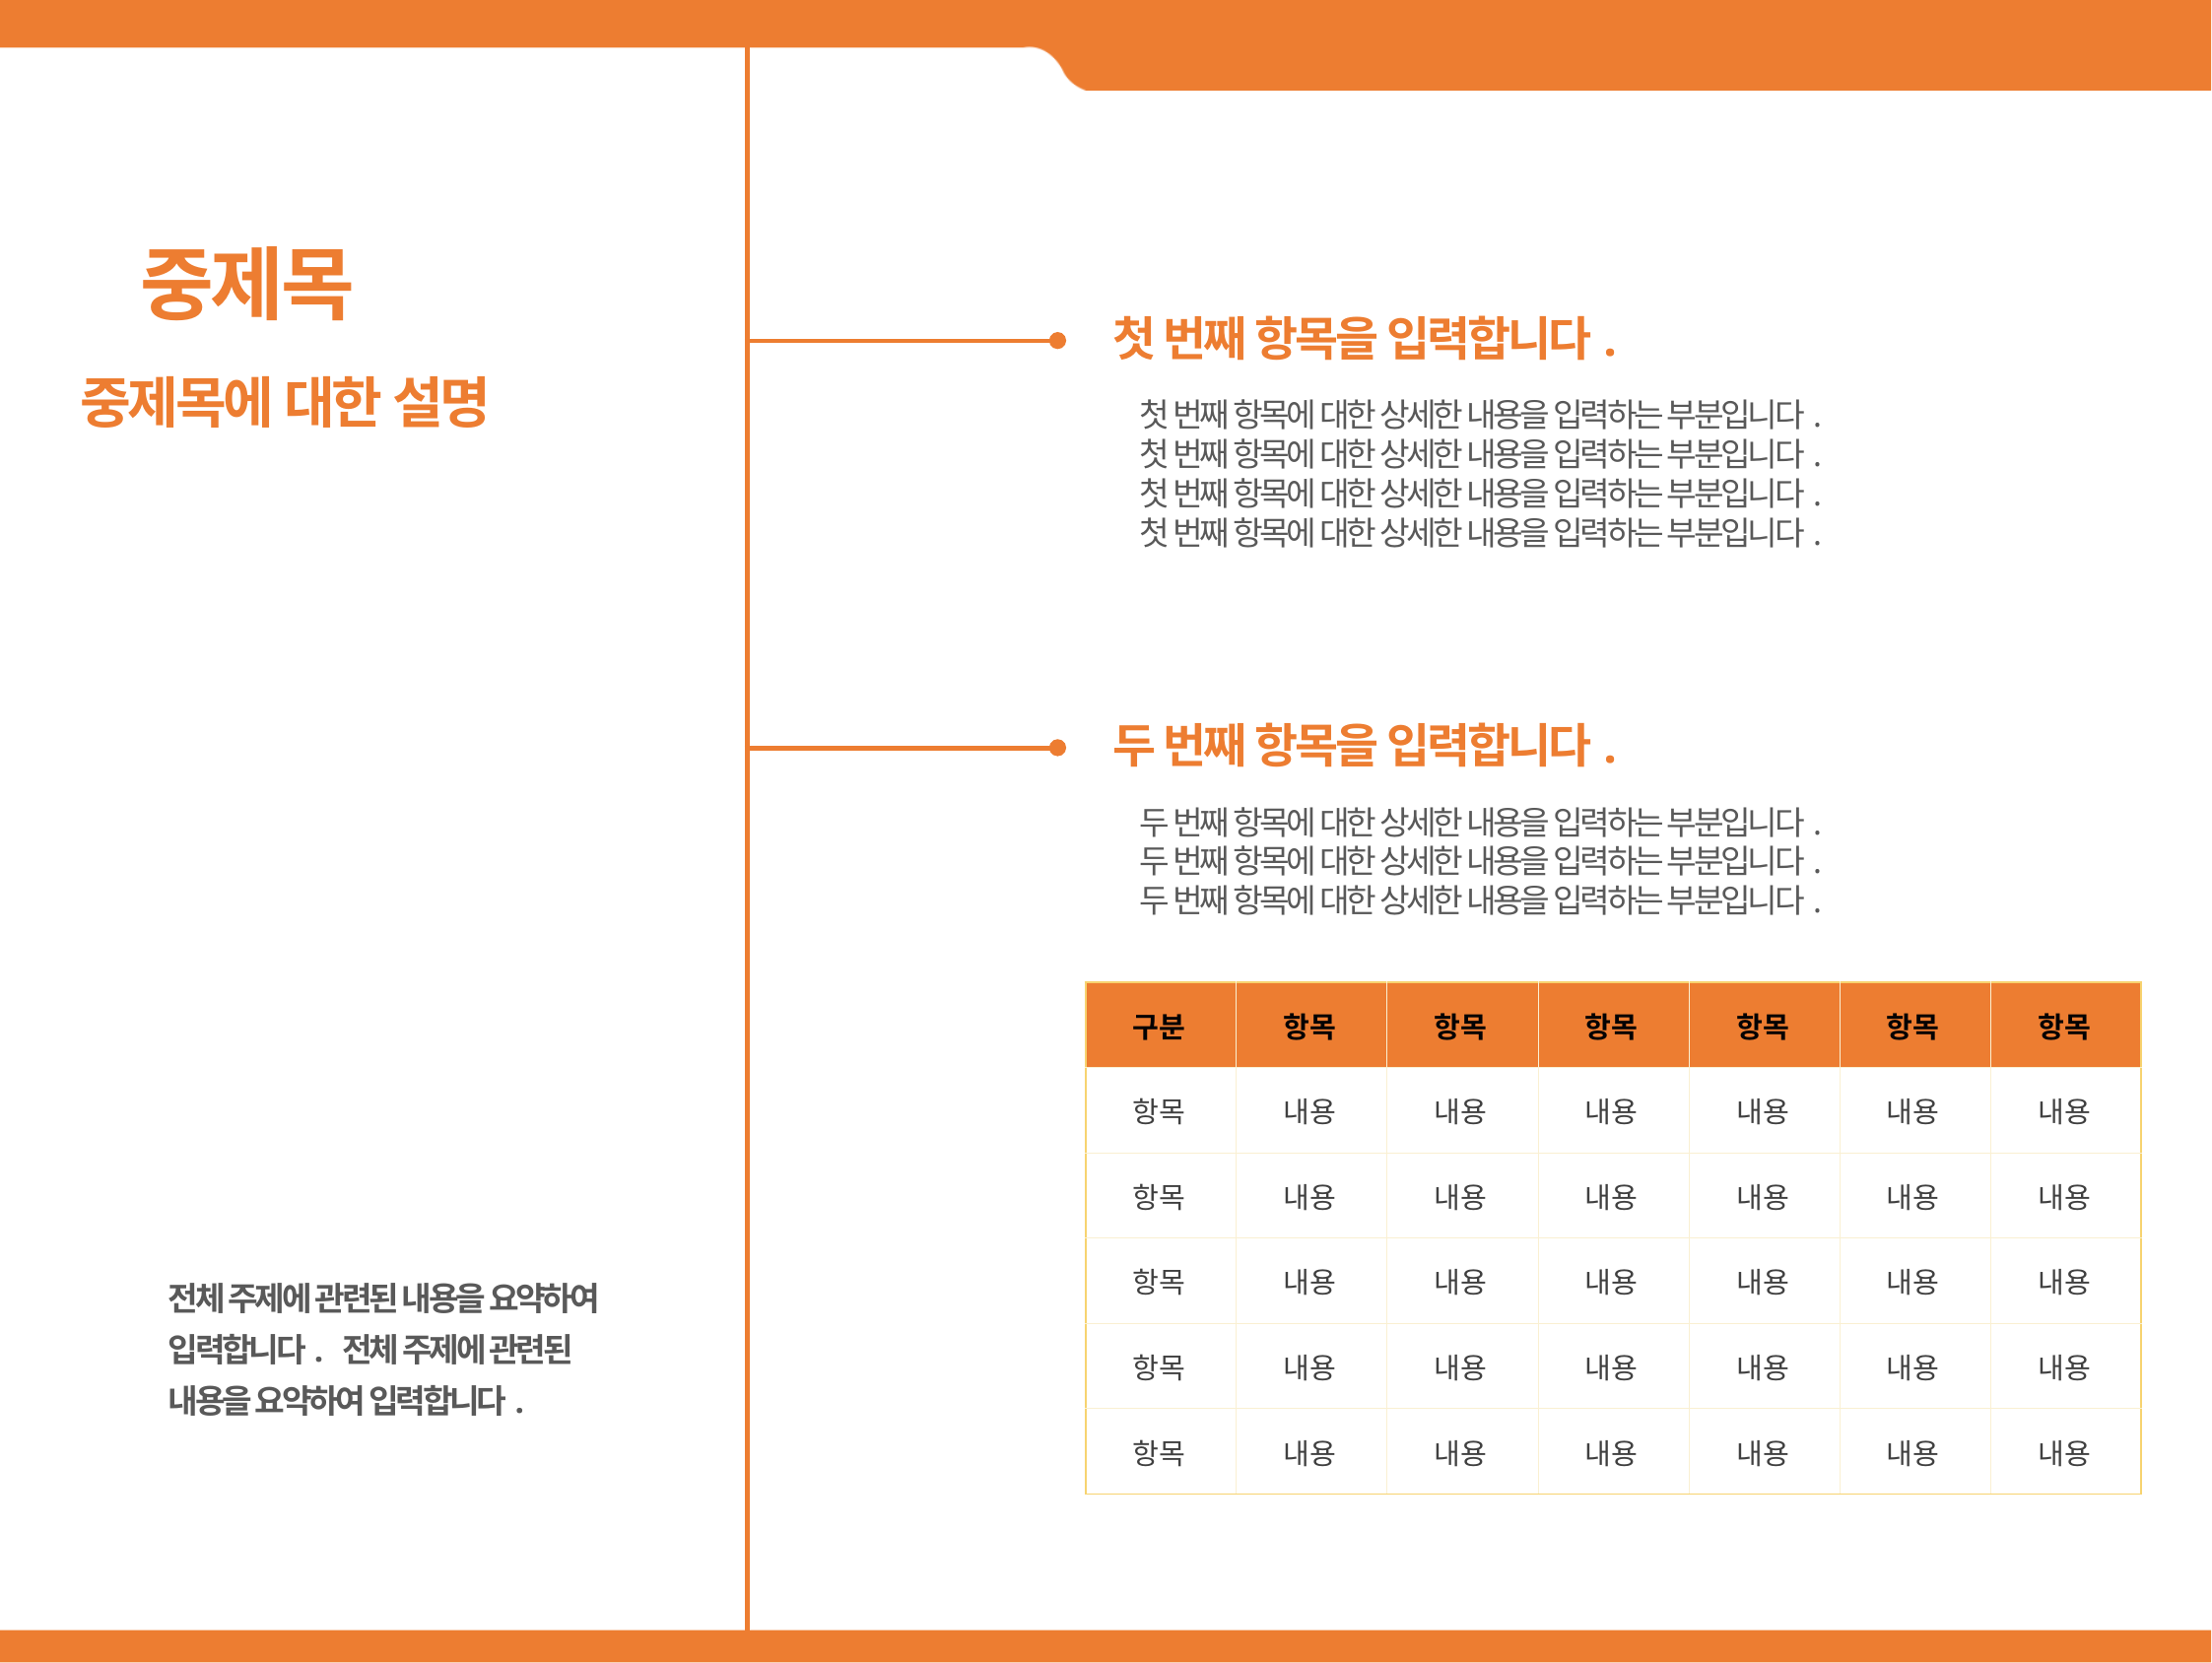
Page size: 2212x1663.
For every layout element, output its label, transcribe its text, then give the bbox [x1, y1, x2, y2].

table_cell 내용 [1539, 1068, 1689, 1153]
table_header 항목 [1841, 983, 1990, 1067]
table_cell 내용 [1690, 1409, 1840, 1494]
text_box 전체 주제에 관련된 내용을 요약하여 입력합니다. 전체 주제에 관련된 내용을 요약하여 입력합니다. [153, 1259, 622, 1479]
text_box 첫 번째 항목을 입력합니다. [1098, 301, 1633, 373]
text_box [1046, 329, 1069, 352]
table_cell 내용 [1841, 1324, 1990, 1408]
table_cell 내용 [1387, 1238, 1538, 1323]
table_cell 내용 [1690, 1238, 1840, 1323]
table_cell 내용 [1539, 1238, 1689, 1323]
table_cell 내용 [1991, 1324, 2140, 1408]
picture [0, 0, 2212, 92]
table_cell 항목 [1087, 1068, 1236, 1153]
text_box 첫 번째 항목에 대한 상세한 내용을 입력하는 부분입니다. 첫 번째 항목에 대한 상세한 내용을 입력하는 부분입니다. 첫 번째 항목에 대한 상세한 내용을 입력하는 부분입니다. 첫 번째 항목에 대한 상세한 내용을 입력하는 부분입니다. [1124, 386, 1838, 599]
table_cell 내용 [1991, 1409, 2140, 1494]
text_box [0, 1629, 2212, 1663]
text_box 두 번째 항목을 입력합니다. [1098, 708, 1633, 780]
table_header 항목 [1690, 983, 1840, 1067]
table_cell 내용 [1690, 1068, 1840, 1153]
table_cell 내용 [1991, 1068, 2140, 1153]
table_cell 내용 [1991, 1154, 2140, 1237]
table_cell 내용 [1539, 1154, 1689, 1237]
table_header 항목 [1539, 983, 1689, 1067]
table_cell 내용 [1387, 1409, 1538, 1494]
table_cell 항목 [1087, 1238, 1236, 1323]
table_cell 내용 [1991, 1238, 2140, 1323]
table_cell 내용 [1237, 1068, 1386, 1153]
table_cell 내용 [1387, 1154, 1538, 1237]
table_cell 내용 [1539, 1409, 1689, 1494]
text_box [1046, 737, 1069, 759]
table_cell 항목 [1087, 1154, 1236, 1237]
table_cell 내용 [1237, 1324, 1386, 1408]
table_cell 내용 [1237, 1409, 1386, 1494]
table_header 구분 [1087, 983, 1236, 1067]
table_cell 내용 [1841, 1409, 1990, 1494]
table_cell 내용 [1841, 1238, 1990, 1323]
table_cell 내용 [1387, 1324, 1538, 1408]
text_box 중제목 [125, 226, 370, 338]
table_cell 내용 [1539, 1324, 1689, 1408]
table_cell 내용 [1237, 1154, 1386, 1237]
table_cell 내용 [1690, 1324, 1840, 1408]
table_header 항목 [1387, 983, 1538, 1067]
table_cell 항목 [1087, 1324, 1236, 1408]
text_box 중제목에 대한 설명 [65, 360, 506, 442]
table_cell 내용 [1841, 1154, 1990, 1237]
table_header 항목 [1991, 983, 2140, 1067]
table_cell 항목 [1087, 1409, 1236, 1494]
table_header 항목 [1237, 983, 1386, 1067]
table_cell 내용 [1690, 1154, 1840, 1237]
table_cell 내용 [1387, 1068, 1538, 1153]
table_cell 내용 [1841, 1068, 1990, 1153]
text_box 두 번째 항목에 대한 상세한 내용을 입력하는 부분입니다. 두 번째 항목에 대한 상세한 내용을 입력하는 부분입니다. 두 번째 항목에 대한 상세한 내용을 입력하는 부분입니다. [1124, 794, 1838, 927]
table_cell 내용 [1237, 1238, 1386, 1323]
